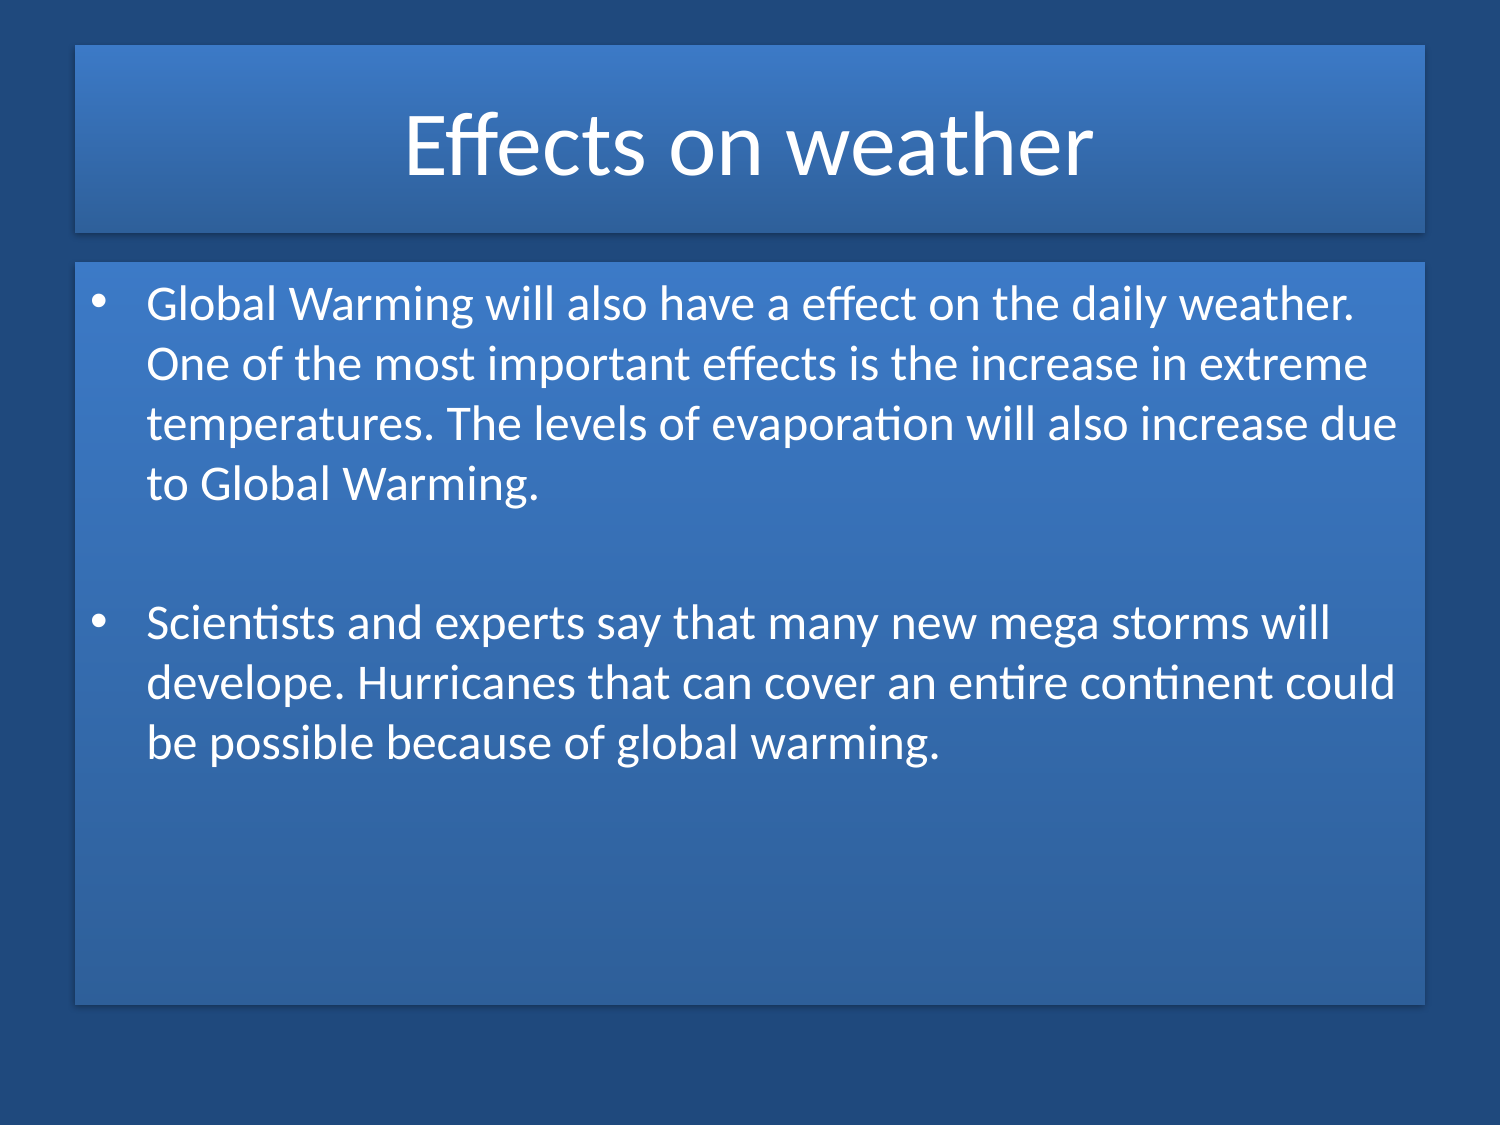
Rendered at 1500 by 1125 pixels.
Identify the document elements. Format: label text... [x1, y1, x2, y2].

title Effects on weather [75, 45, 1425, 233]
list Global Warming will also have a effect on the daily weather. One of the most important effects is the increase in extreme temperatures. The levels of evaporation will also increase due to Global Warming. Scientists and experts say that many new mega storms will develope. Hurricanes that can cover an entire continent could be possible because of global warming. [75, 262, 1425, 1005]
